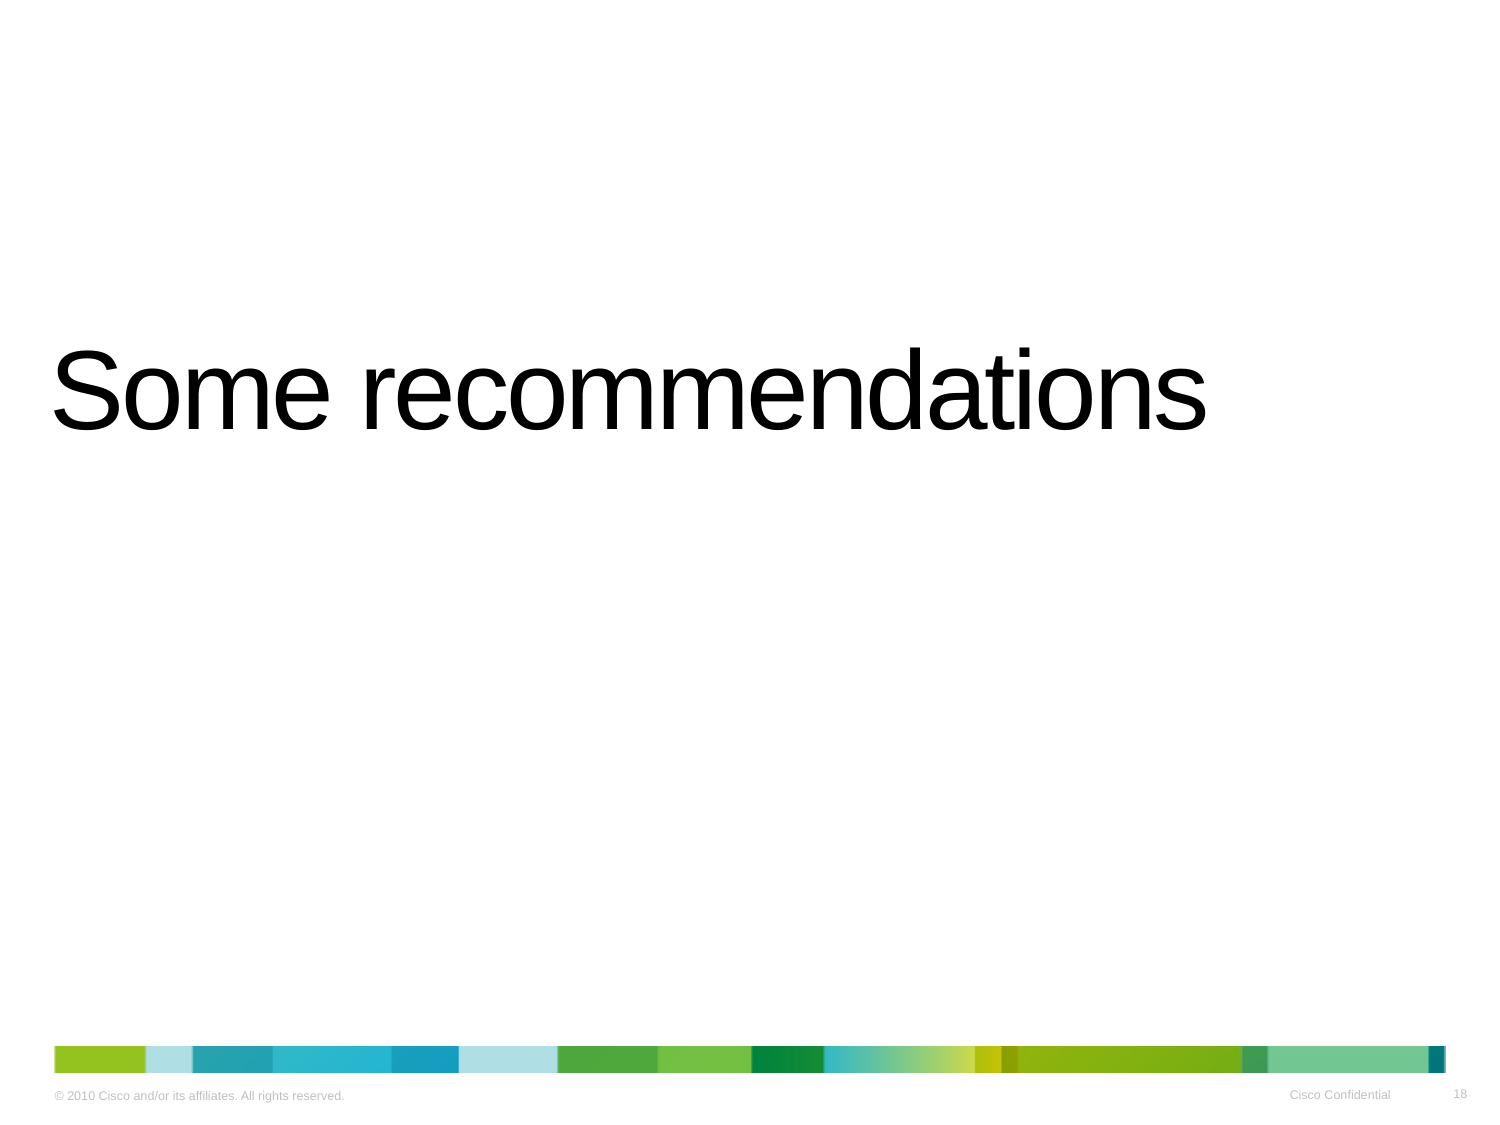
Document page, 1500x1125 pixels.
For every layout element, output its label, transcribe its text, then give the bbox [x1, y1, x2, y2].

title Some recommendations [36, 65, 1368, 461]
picture [54, 1046, 1446, 1073]
